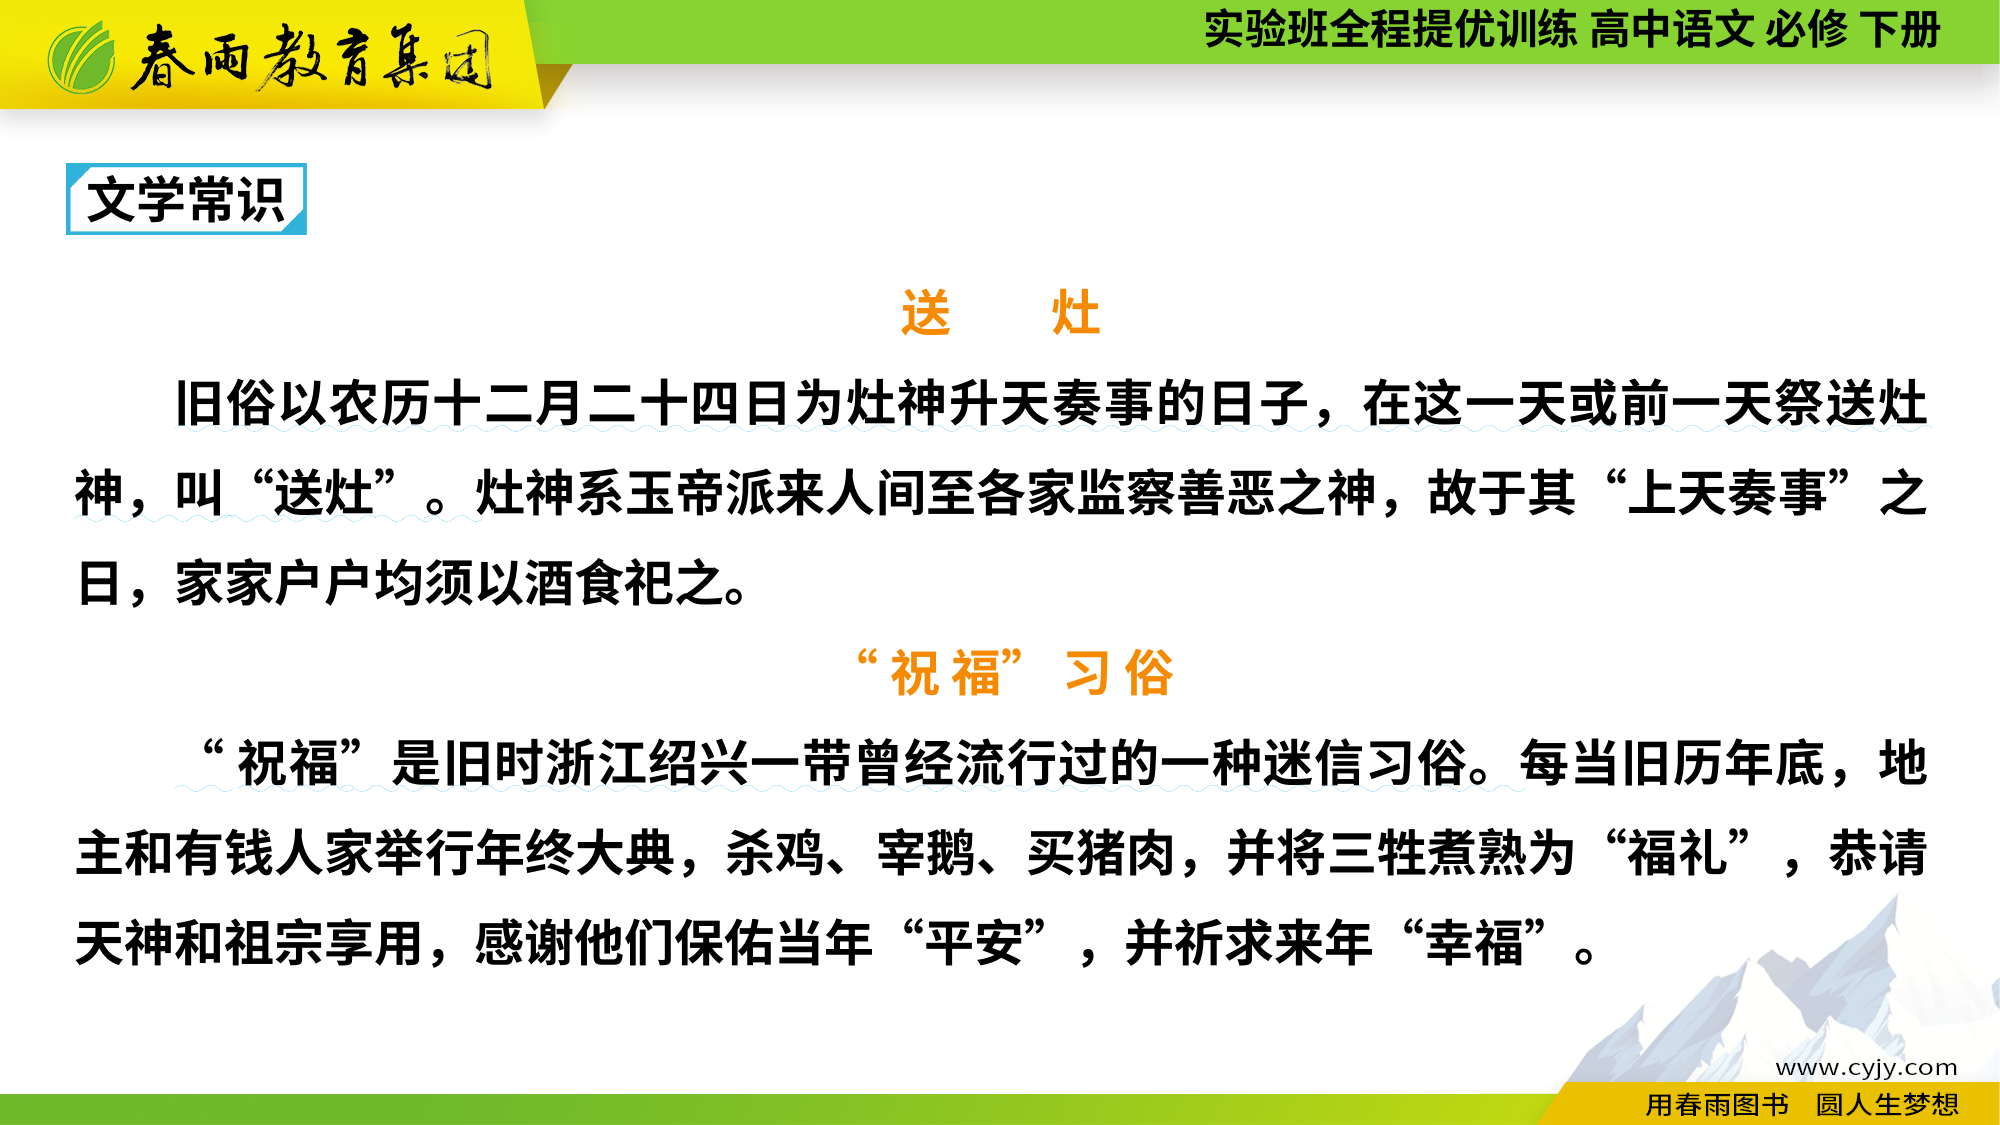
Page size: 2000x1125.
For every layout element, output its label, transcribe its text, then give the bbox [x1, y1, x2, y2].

picture [0, 0, 2000, 1125]
list 送 灶 旧俗以农历十二月二十四日为灶神升天奏事的日子，在这一天或前一天祭送灶神，叫“送灶”。灶神系玉帝派来人间至各家监察善恶之神，故于其“上天奏事”之日，家家户户均须以酒食祀之。 “祝 福” 习 俗 “祝福”是旧时浙江绍兴一带曾经流行过的一种迷信习俗。每当旧历年底，地主和有钱人家举行年终大典，杀鸡、宰鹅、买猪肉，并将三牲煮熟为“福礼”，恭请天神和祖宗享用，感谢他们保佑当年“平安”，并祈求来年“幸福”。 [59, 243, 1944, 975]
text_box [66, 160, 307, 237]
